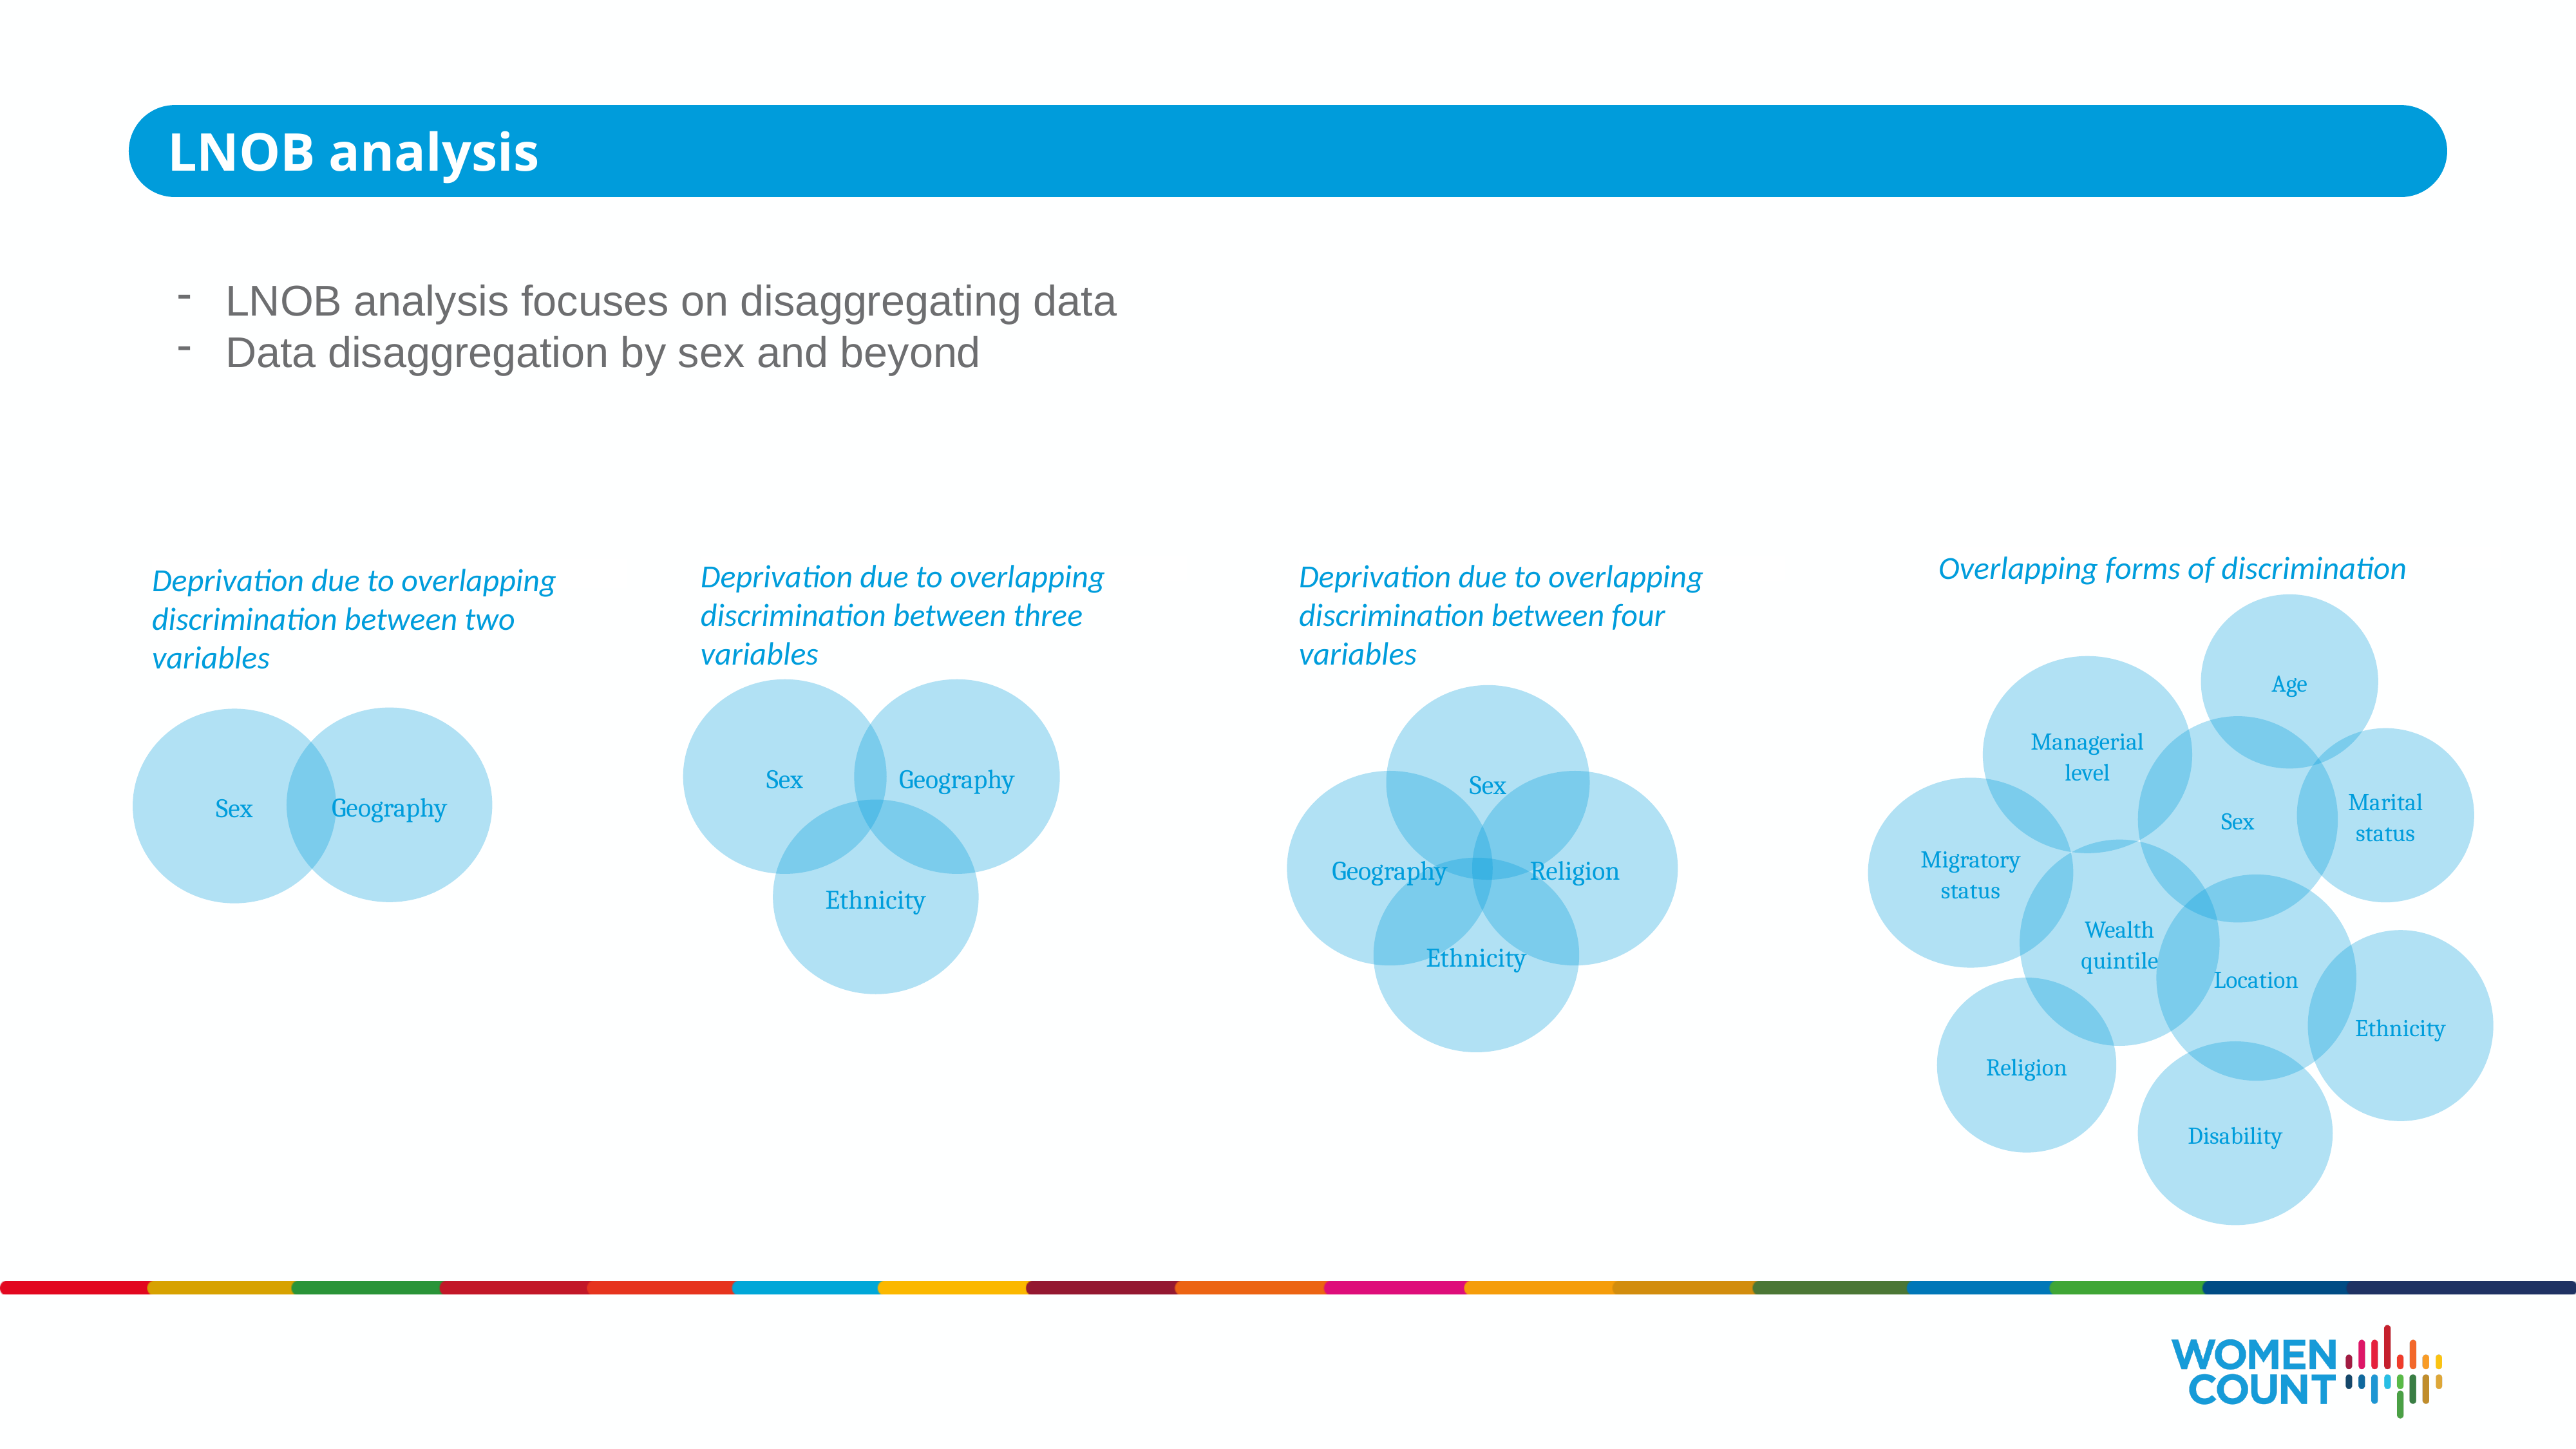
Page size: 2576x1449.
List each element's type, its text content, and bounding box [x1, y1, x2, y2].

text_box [1287, 555, 1786, 1053]
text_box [132, 558, 627, 904]
text_box Overlapping forms of discrimination [1938, 547, 2501, 569]
text_box LNOB analysis focuses on disaggregating data Data disaggregation by sex and beyond [167, 268, 2101, 381]
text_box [683, 555, 1188, 994]
list LNOB analysis [167, 119, 2411, 182]
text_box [1868, 594, 2494, 1226]
